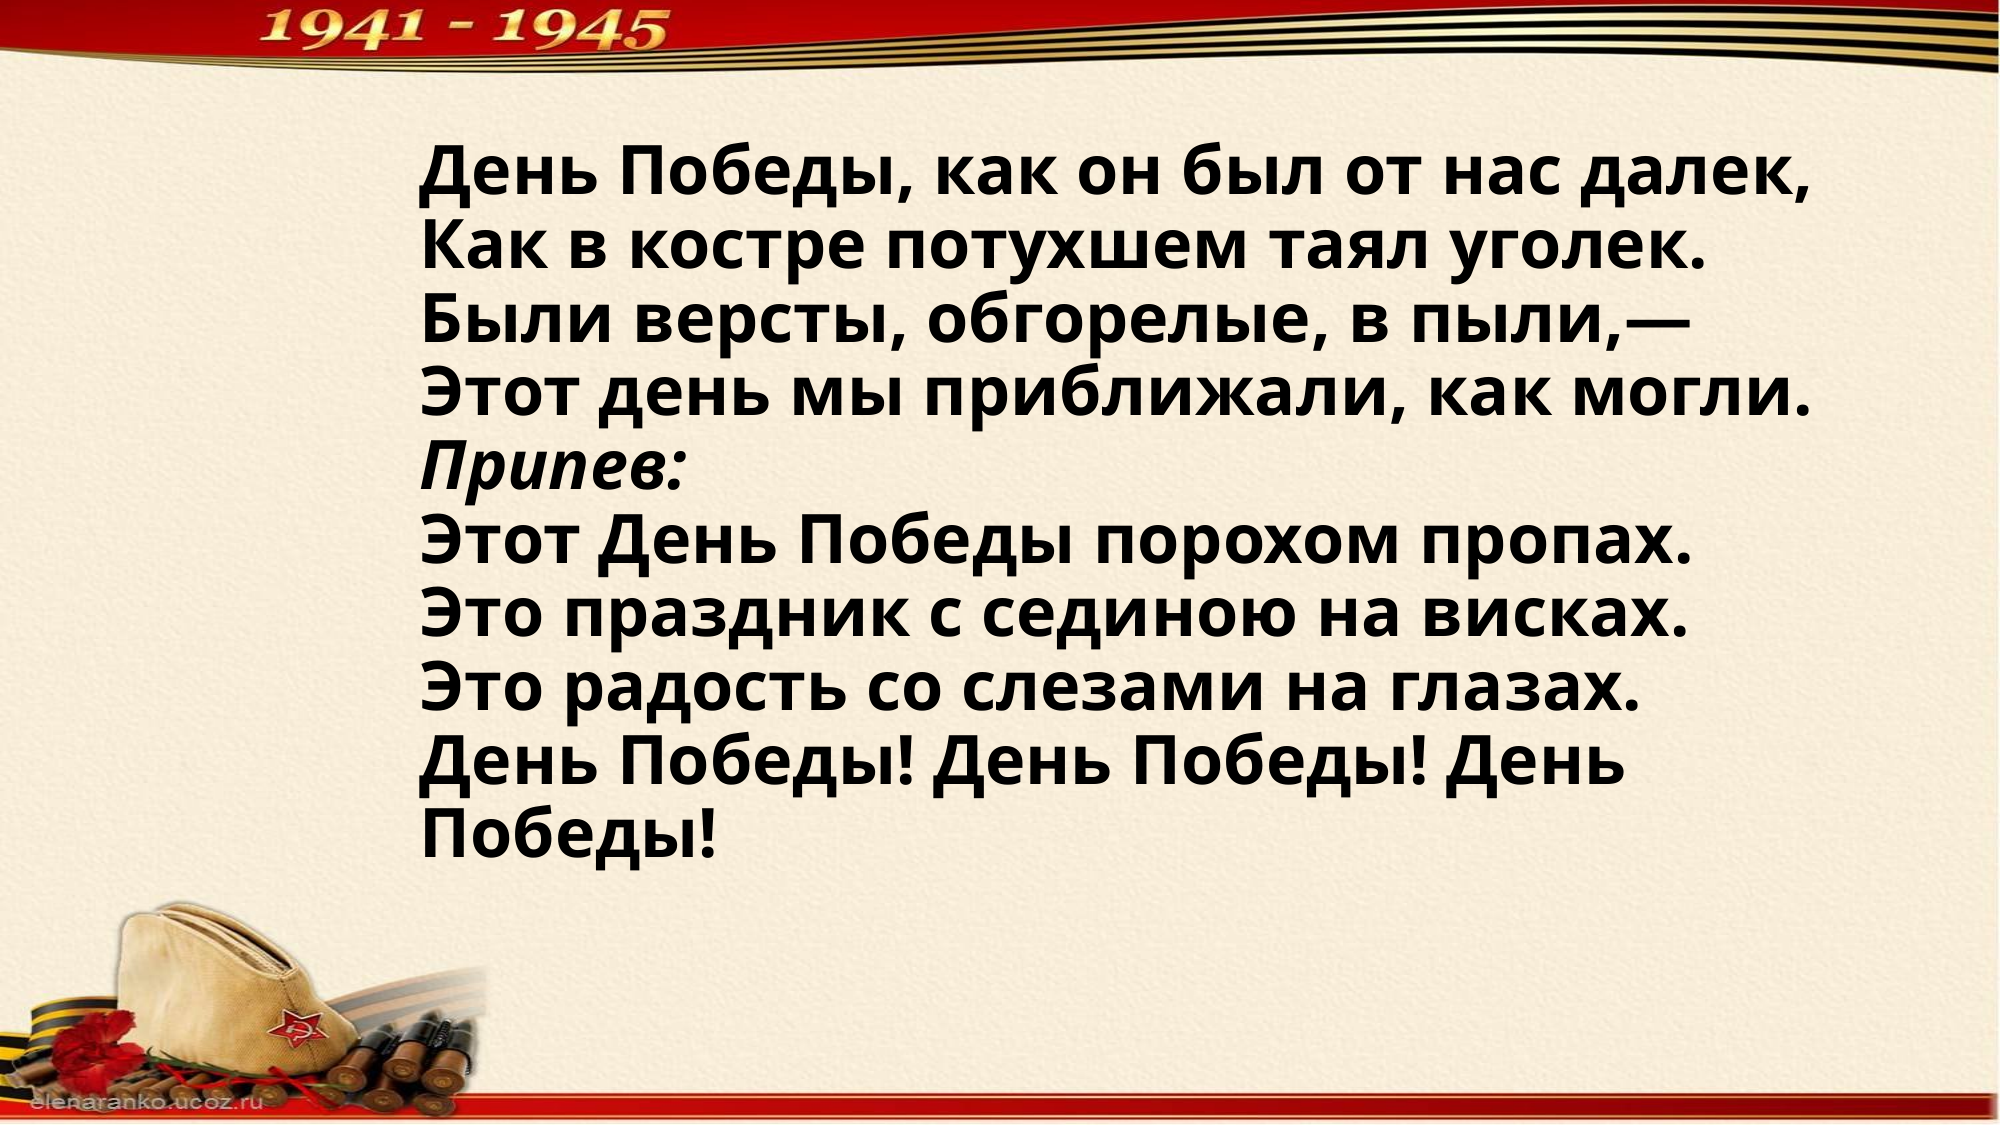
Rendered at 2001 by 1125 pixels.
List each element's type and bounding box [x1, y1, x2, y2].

list [0, 0, 2000, 1125]
